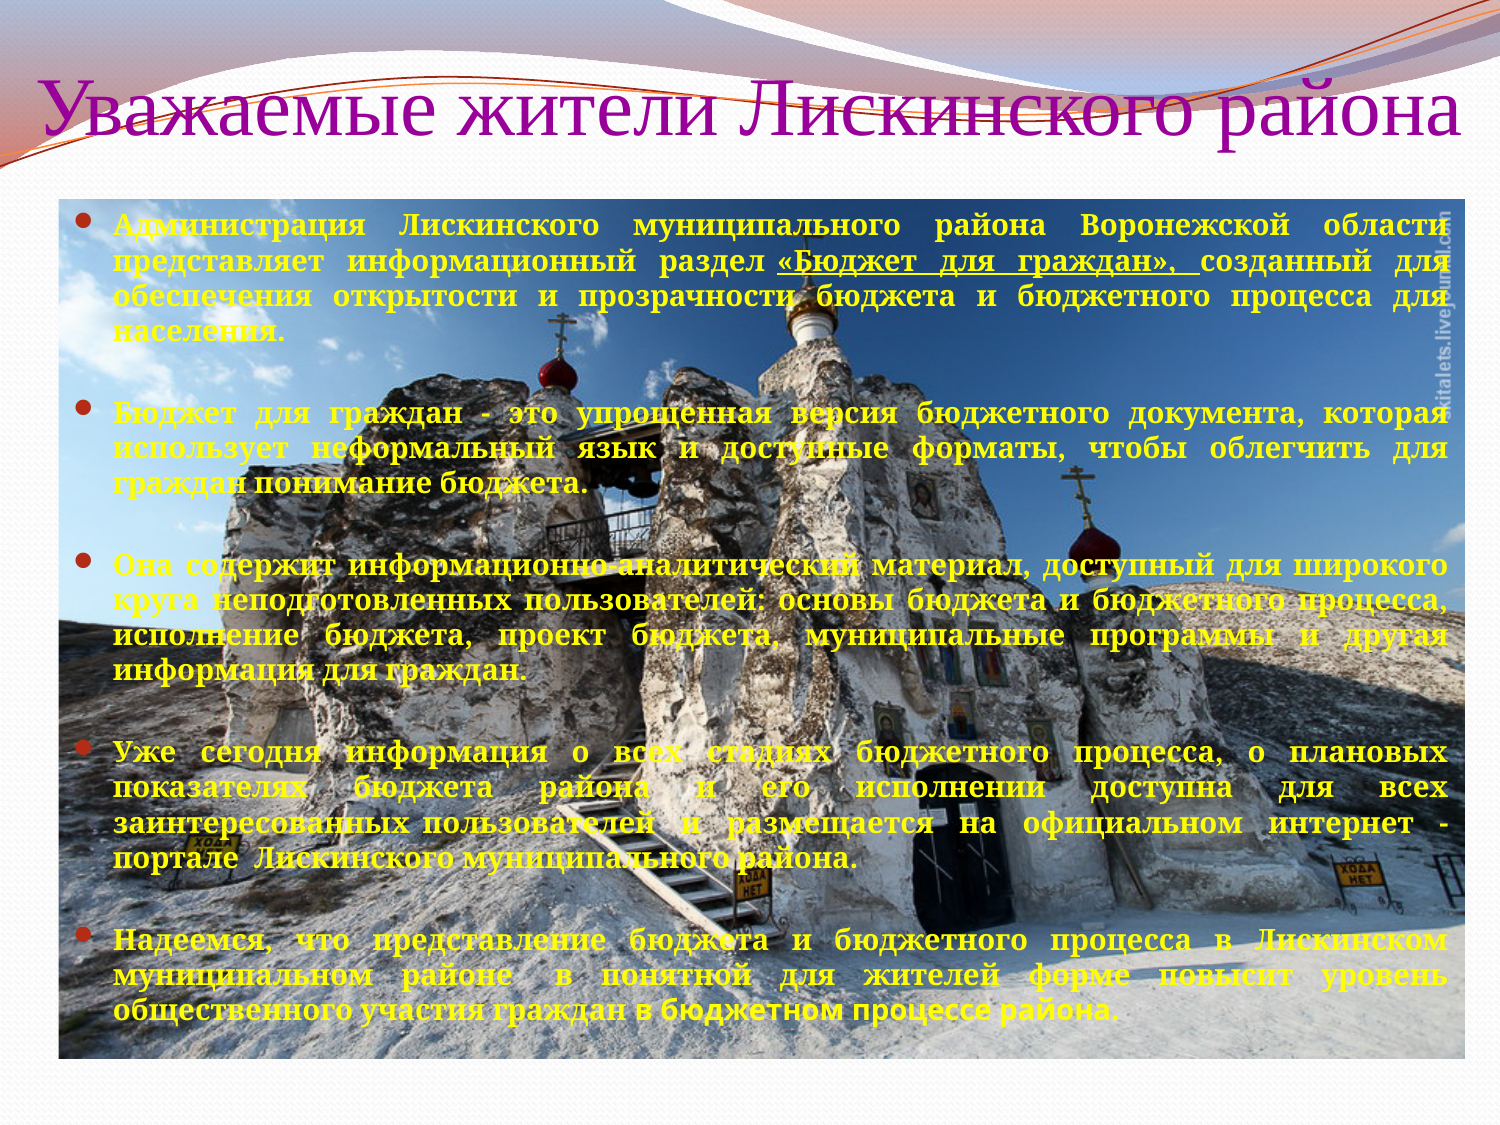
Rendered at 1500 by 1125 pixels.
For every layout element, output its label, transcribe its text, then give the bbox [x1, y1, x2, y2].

list Администрация Лискинского муниципального района Воронежской области представляет информационный раздел «Бюджет для граждан», созданный для обеспечения открытости и прозрачности бюджета и бюджетного процесса для населения. Бюджет для граждан - это упрощенная версия бюджетного документа, которая использует неформальный язык и доступные форматы, чтобы облегчить для граждан понимание бюджета. Она содержит информационно-аналитический материал, доступный для широкого круга неподготовленных пользователей: основы бюджета и бюджетного процесса, исполнение бюджета, проект бюджета, муниципальные программы и другая информация для граждан. Уже сегодня информация о всех стадиях бюджетного процесса, о плановых показателях бюджета района и его исполнении доступна для всех заинтересованных пользователей и размещается на официальном интернет - портале Лискинского муниципального района. Надеемся, что представление бюджета и бюджетного процесса в Лискинском муниципальном районе в понятной для жителей форме повысит уровень общественного участия граждан в бюджетном процессе района. [58, 199, 1465, 1059]
title Уважаемые жители Лискинского района [0, 0, 1500, 153]
